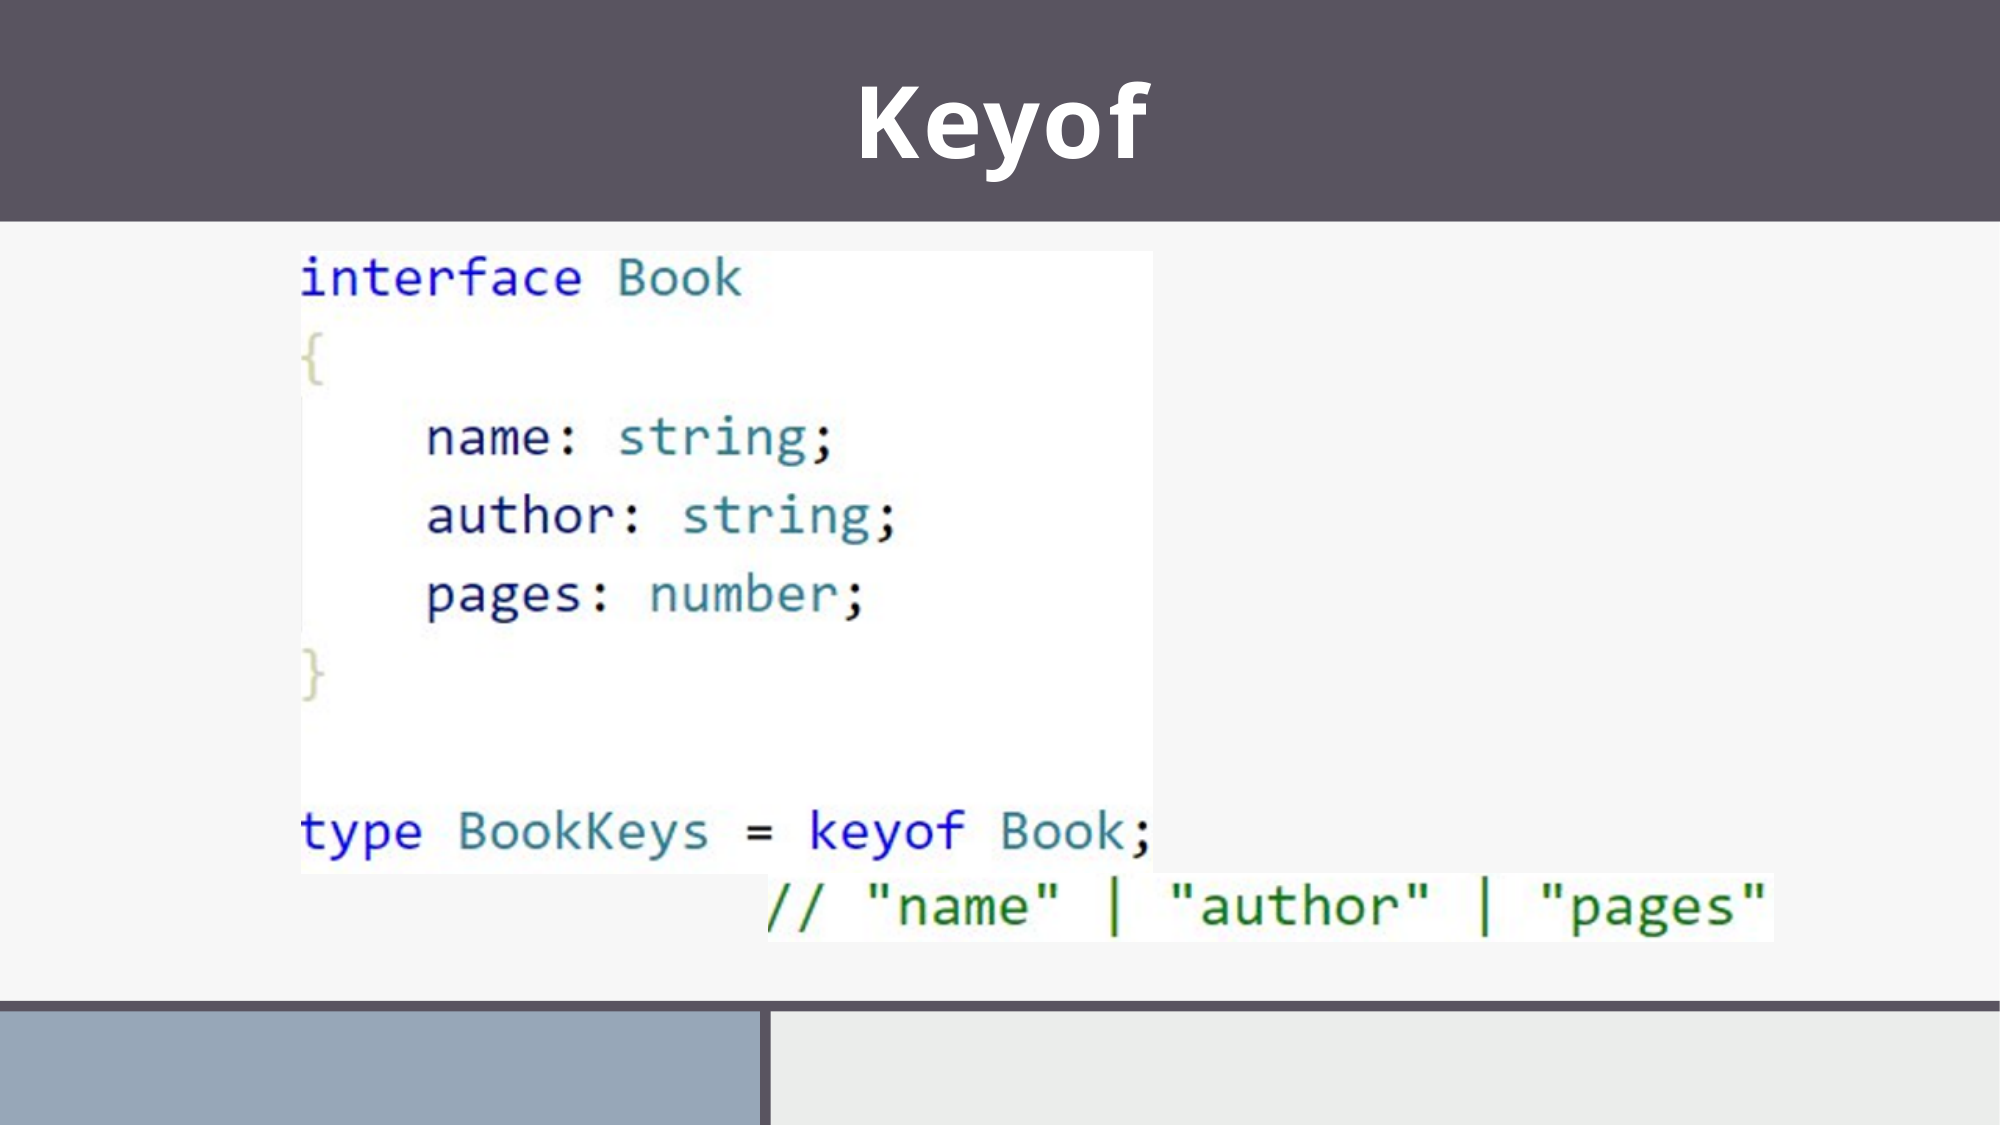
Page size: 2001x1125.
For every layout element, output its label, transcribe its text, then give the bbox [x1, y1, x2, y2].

title Keyof [106, 15, 1895, 207]
picture [301, 251, 1774, 942]
